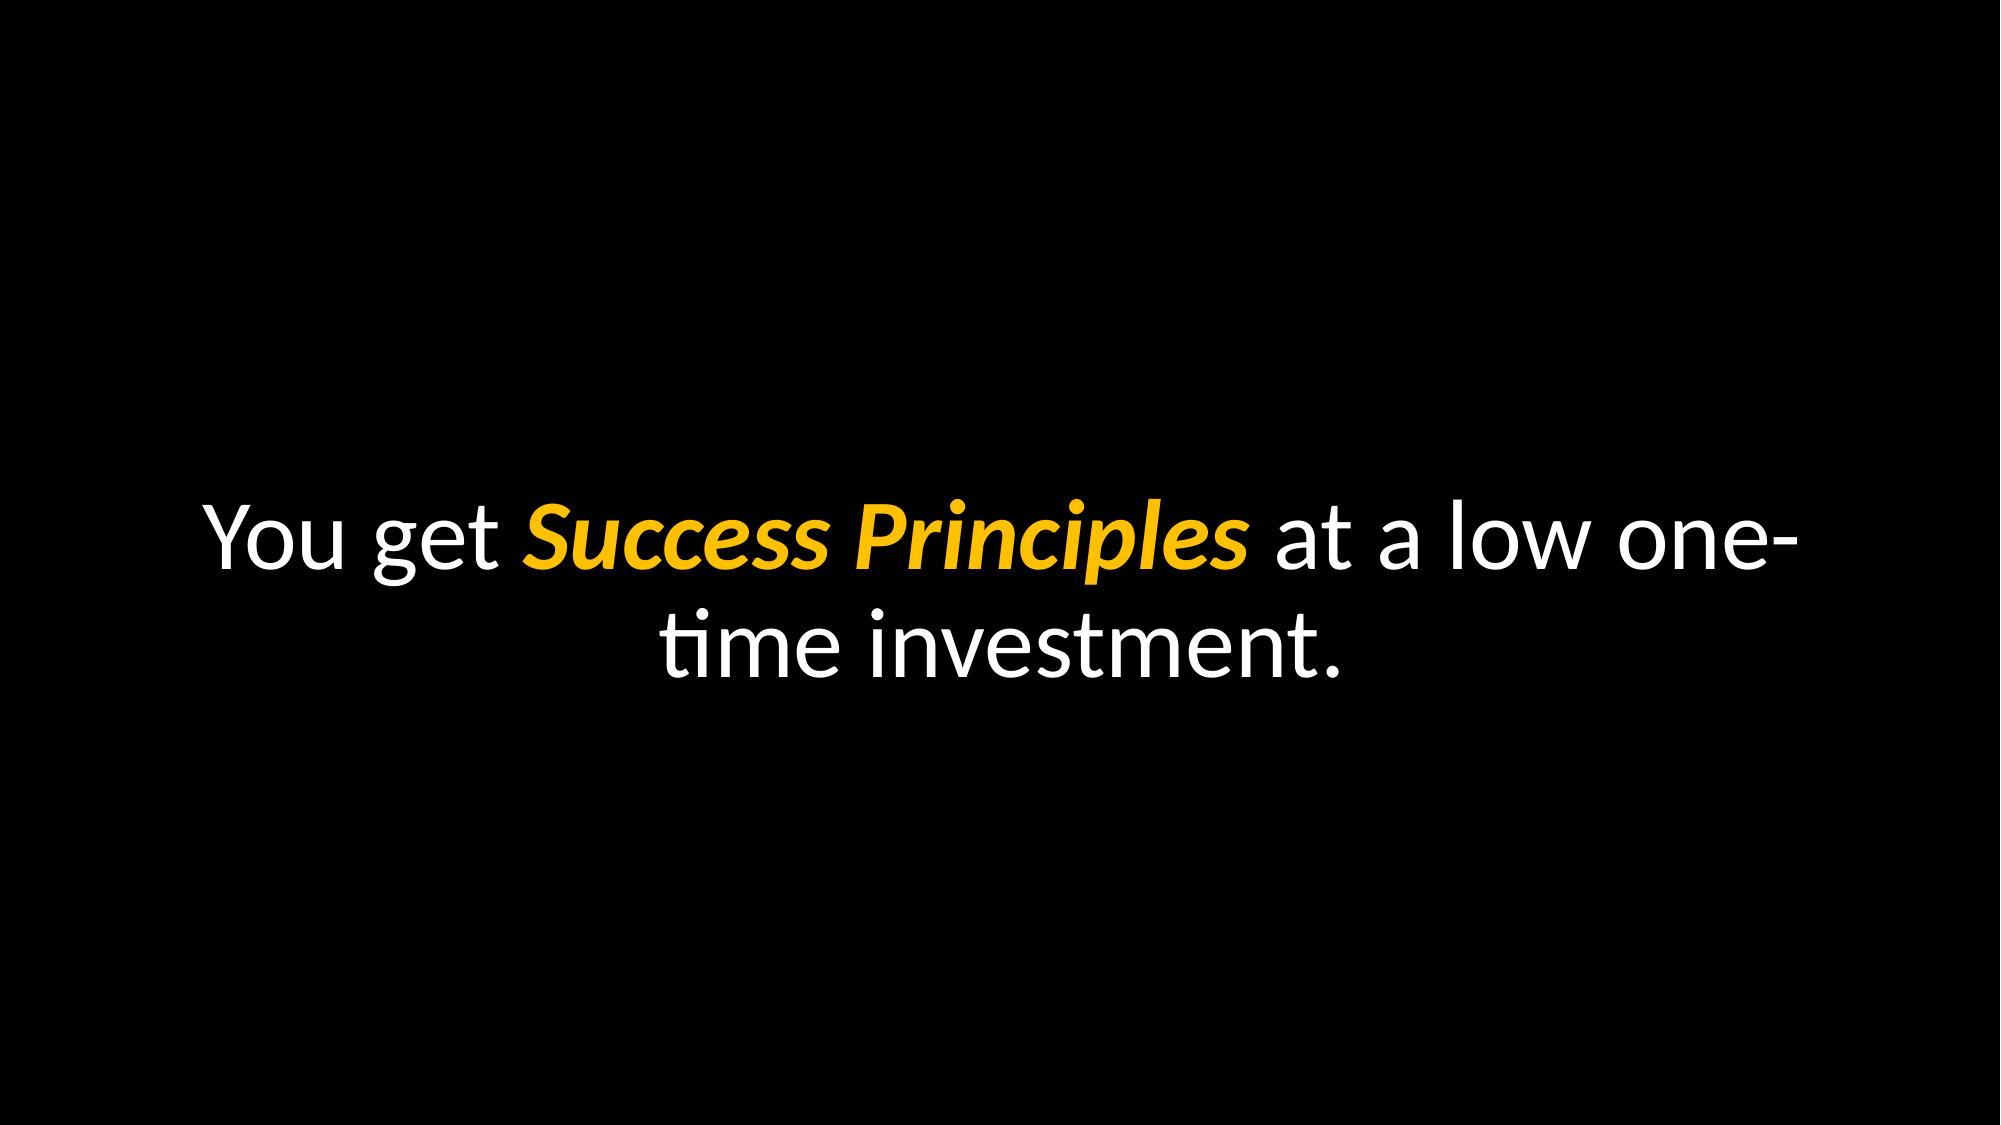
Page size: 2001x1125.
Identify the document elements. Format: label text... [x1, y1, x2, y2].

list You get Success Principles at a low one-time investment. [139, 475, 1865, 905]
